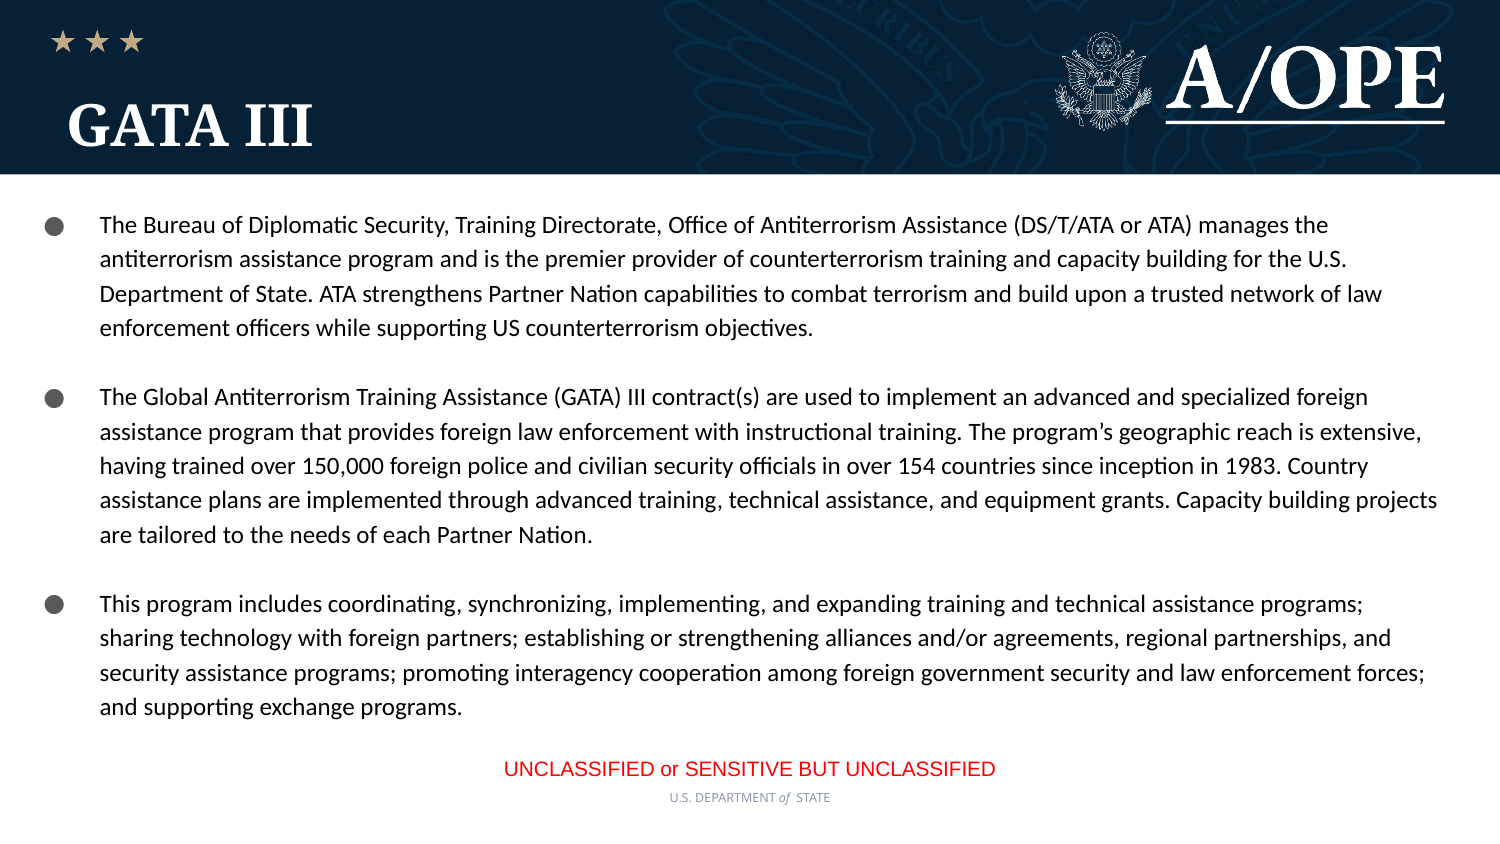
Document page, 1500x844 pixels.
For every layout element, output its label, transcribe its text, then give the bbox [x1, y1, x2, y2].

picture [587, 0, 1500, 174]
text_box UNCLASSIFIED or SENSITIVE BUT UNCLASSIFIED [489, 747, 1011, 788]
list The Bureau of Diplomatic Security, Training Directorate, Office of Antiterrorism Assistance (DS/T/ATA or ATA) manages the antiterrorism assistance program and is the premier provider of counterterrorism training and capacity building for the U.S. Department of State. ATA strengthens Partner Nation capabilities to combat terrorism and build upon a trusted network of law enforcement officers while supporting US counterterrorism objectives. The Global Antiterrorism Training Assistance (GATA) III contract(s) are used to implement an advanced and specialized foreign assistance program that provides foreign law enforcement with instructional training. The program’s geographic reach is extensive, having trained over 150,000 foreign police and civilian security officials in over 154 countries since inception in 1983. Country assistance plans are implemented through advanced training, technical assistance, and equipment grants. Capacity building projects are tailored to the needs of each Partner Nation. This program includes coordinating, synchronizing, implementing, and expanding training and technical assistance programs; sharing technology with foreign partners; establishing or strengthening alliances and/or agreements, regional partnerships, and security assistance programs; promoting interagency cooperation among foreign government security and law enforcement forces; and supporting exchange programs. [9, 189, 1462, 813]
title GATA III [51, 72, 1449, 167]
